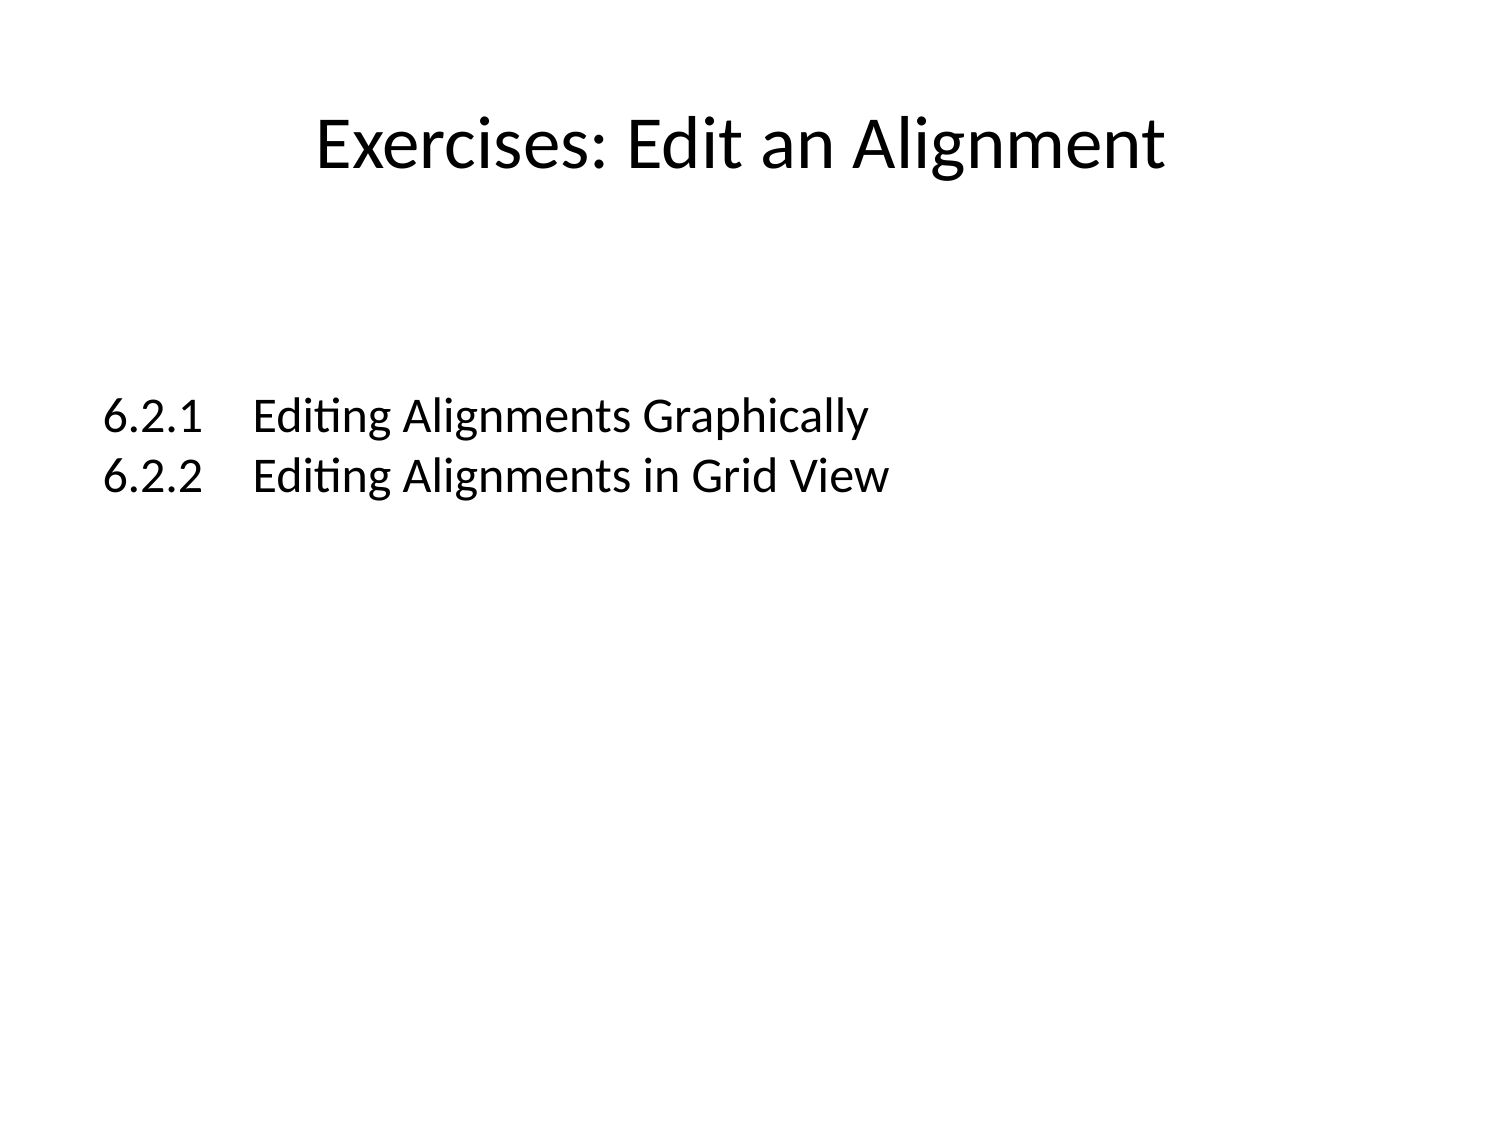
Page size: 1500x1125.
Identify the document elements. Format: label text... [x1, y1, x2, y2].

title Exercises: Edit an Alignment [75, 45, 1425, 233]
list 6.2.1 Editing Alignments Graphically 6.2.2 Editing Alignments in Grid View [87, 375, 1425, 925]
